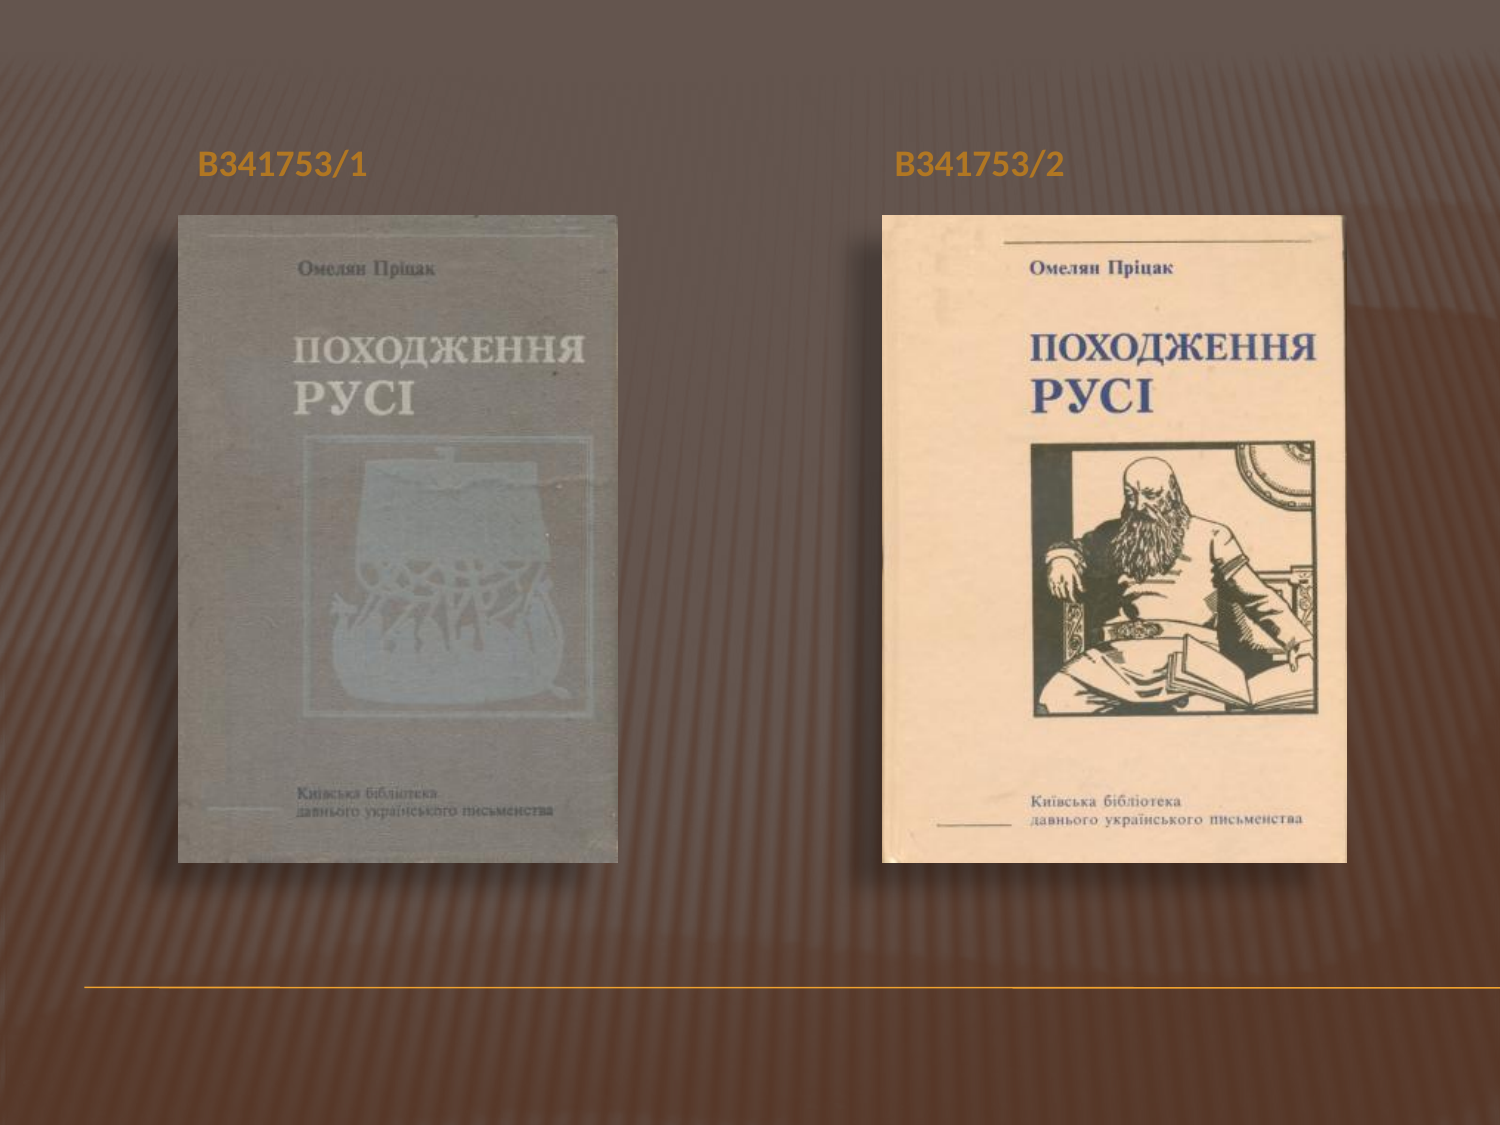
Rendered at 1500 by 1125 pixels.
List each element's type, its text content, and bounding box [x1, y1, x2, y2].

list В341753/1 [183, 109, 750, 215]
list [882, 215, 1347, 863]
list В341753/2 [879, 109, 1466, 215]
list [178, 215, 618, 863]
